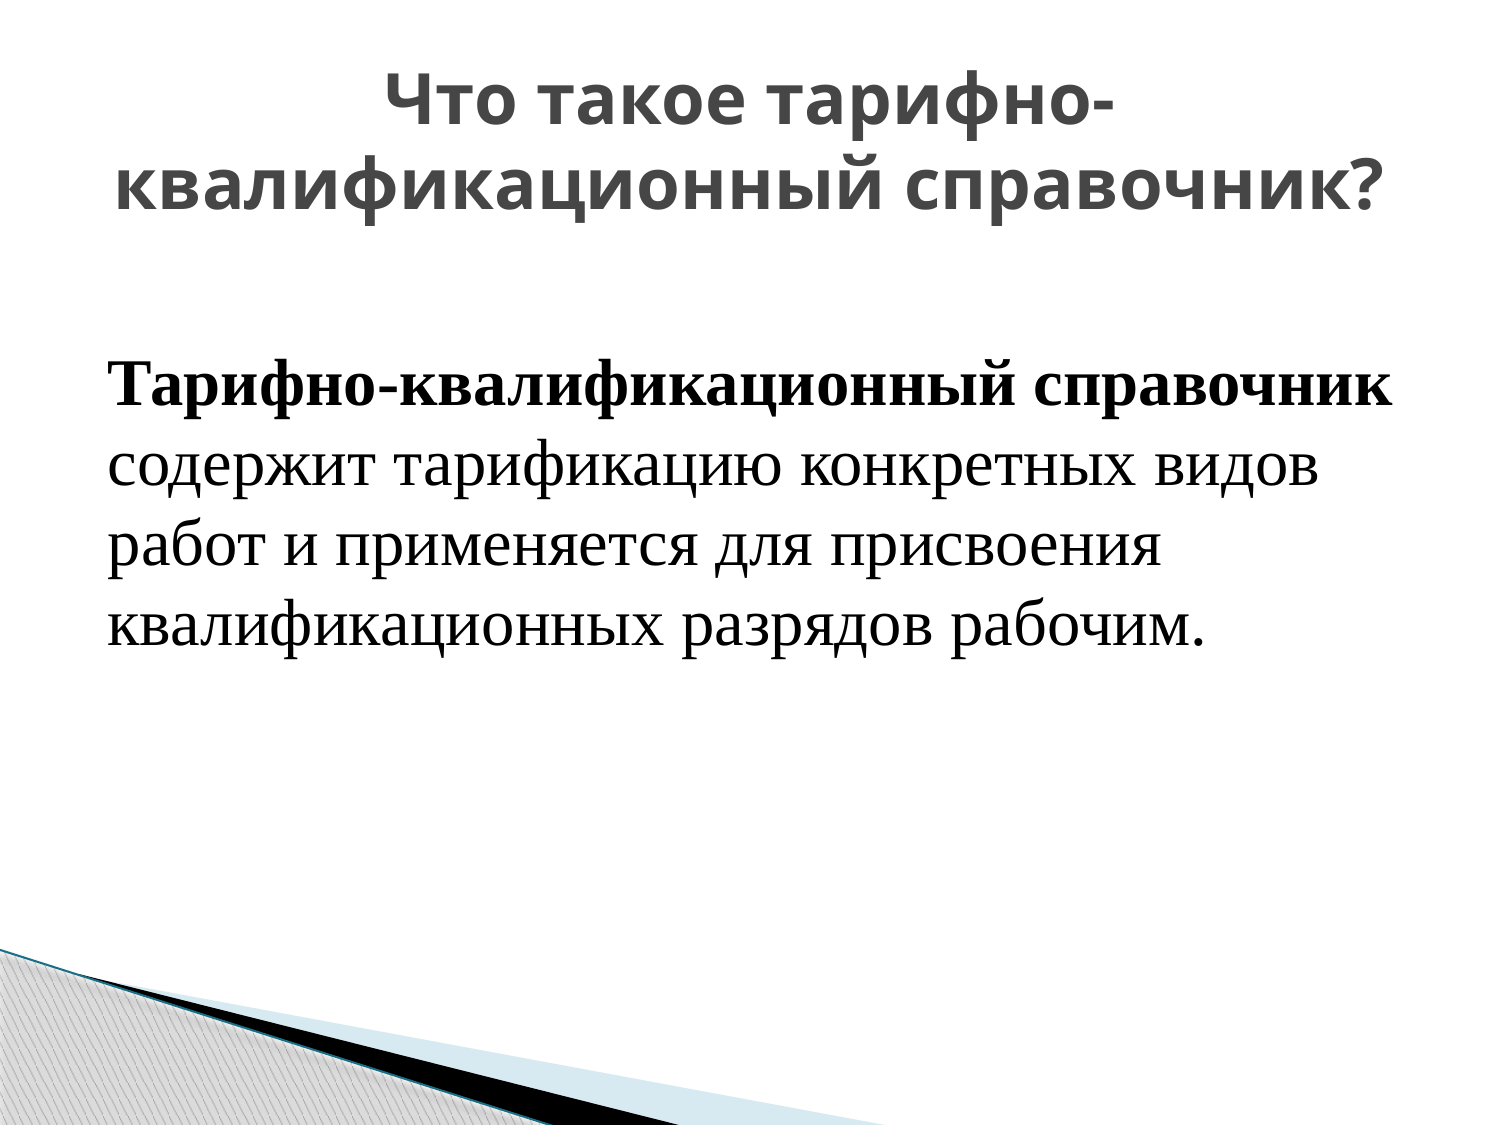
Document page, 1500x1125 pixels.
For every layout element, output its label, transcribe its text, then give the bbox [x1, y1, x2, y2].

title Что такое тарифно-квалификационный справочник? [75, 45, 1425, 233]
list Тарифно-квалификационный справочник содержит тарификацию конкретных видов работ и применяется для присвоения квалификационных разрядов рабочим. [75, 243, 1425, 986]
